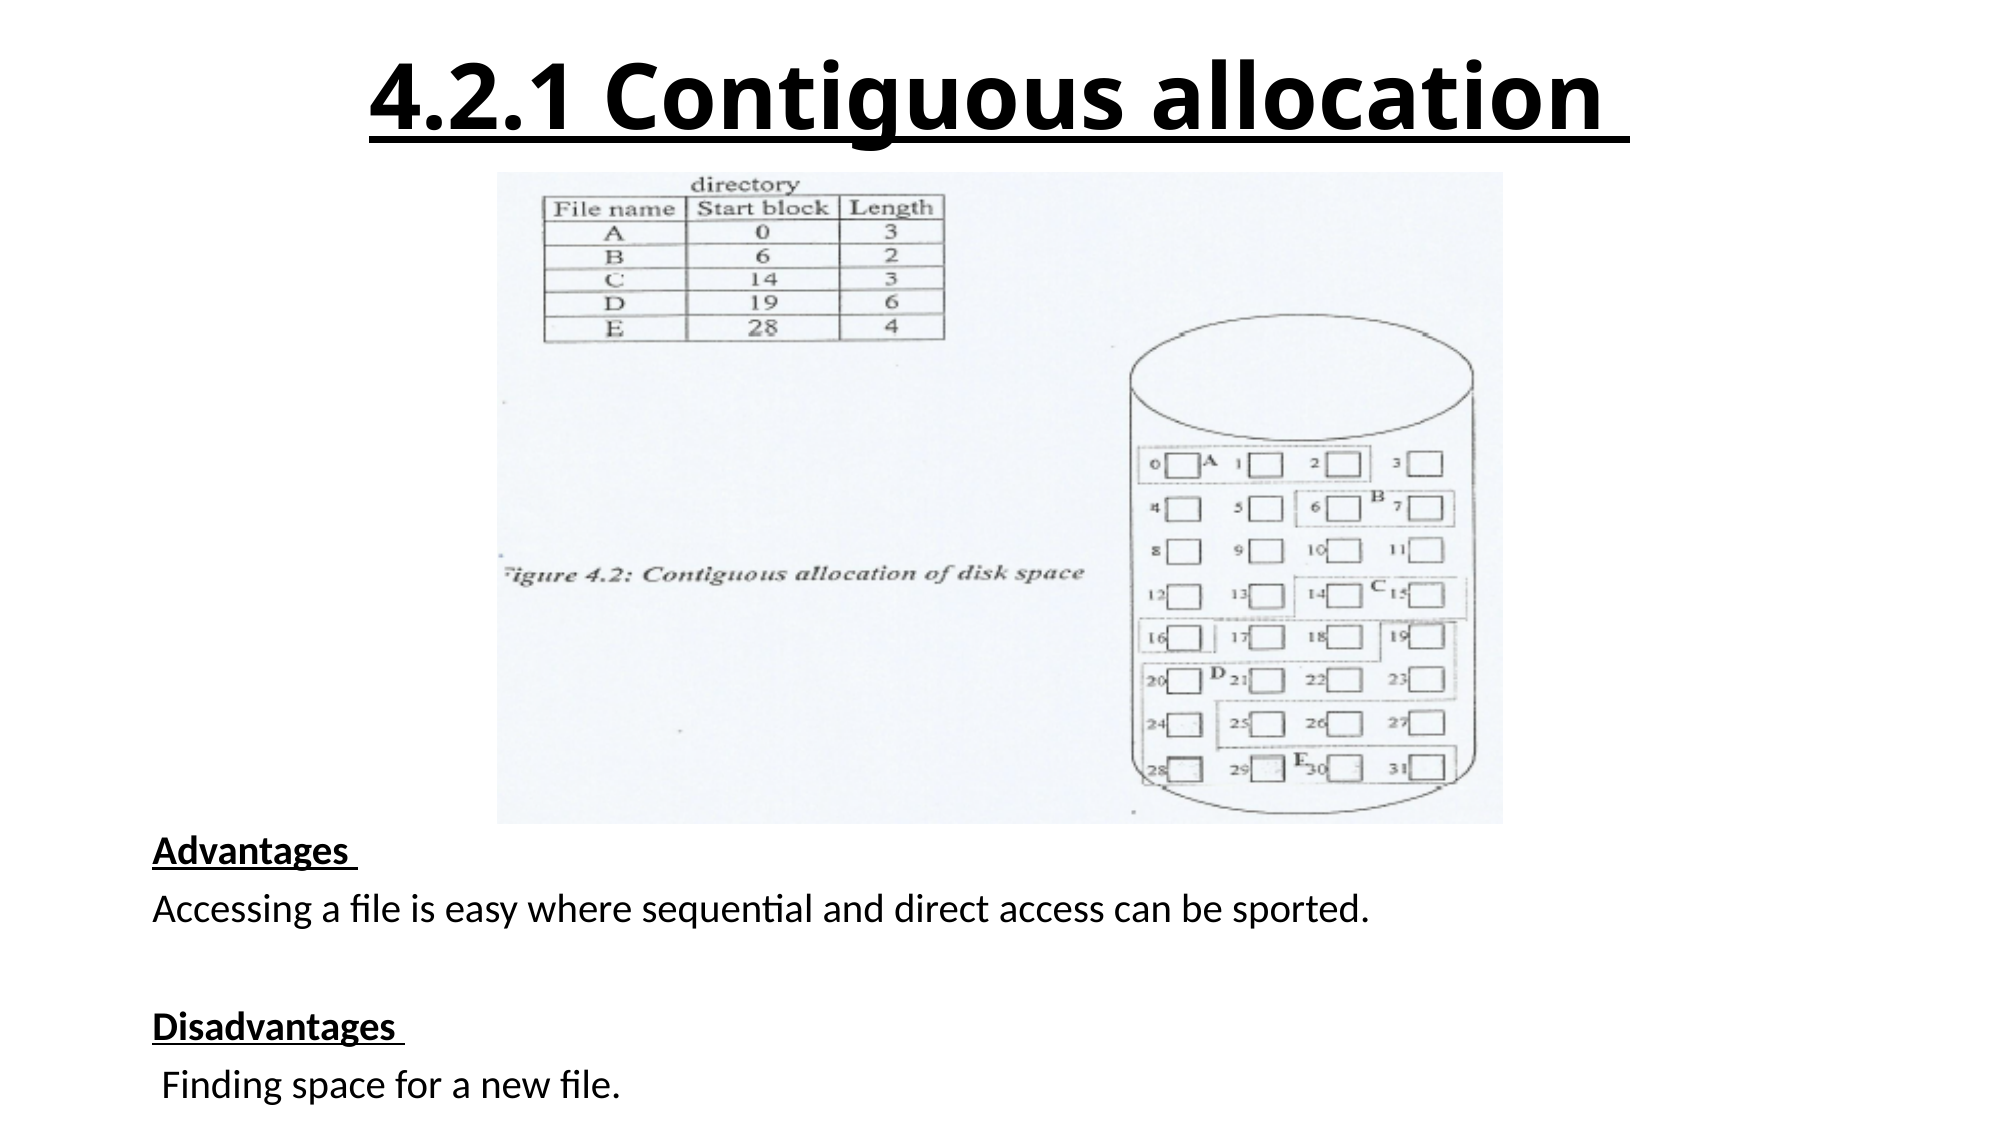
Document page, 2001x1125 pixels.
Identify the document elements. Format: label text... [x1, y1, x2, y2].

text_box [0, 0, 2000, 75]
list Advantages Accessing a file is easy where sequential and direct access can be sported. Disadvantages Finding space for a new file. [137, 172, 1863, 1125]
title 4.2.1 Contiguous allocation [137, 76, 1863, 172]
picture [497, 172, 1503, 824]
